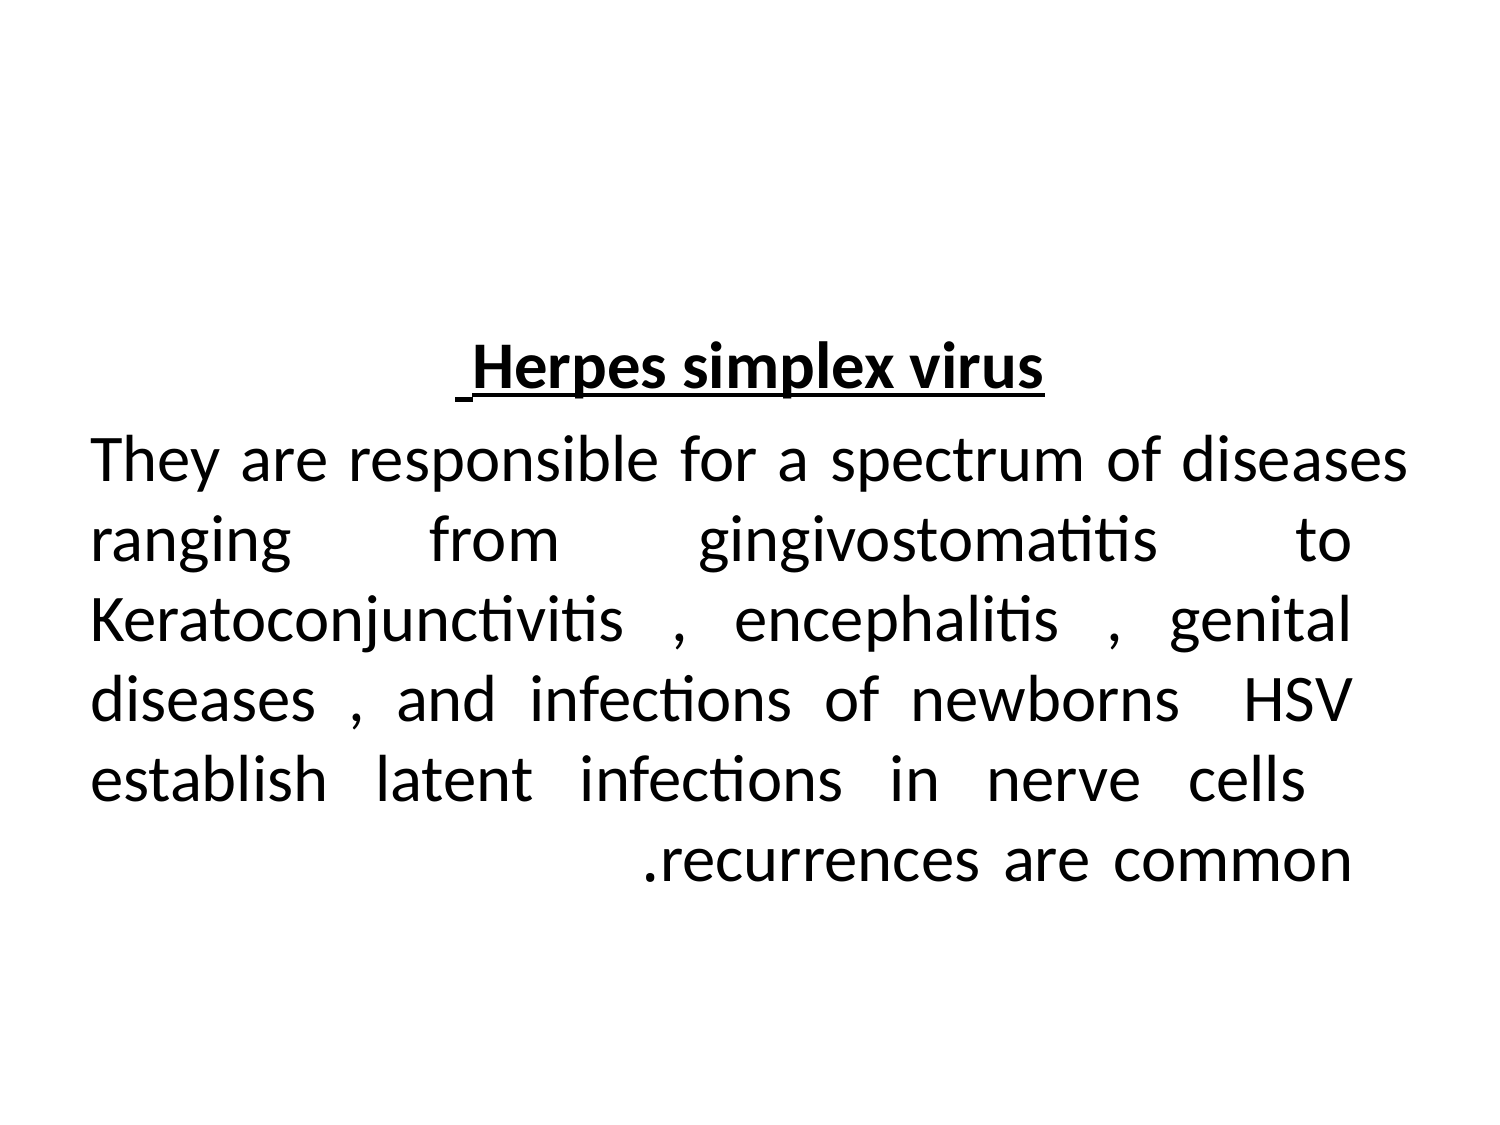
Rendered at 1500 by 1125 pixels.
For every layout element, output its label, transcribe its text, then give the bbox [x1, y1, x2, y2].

list Herpes simplex virus They are responsible for a spectrum of diseases ranging from gingivostomatitis to Keratoconjunctivitis , encephalitis , genital diseases , and infections of newborns HSV establish latent infections in nerve cells recurrences are common. [75, 314, 1425, 1005]
